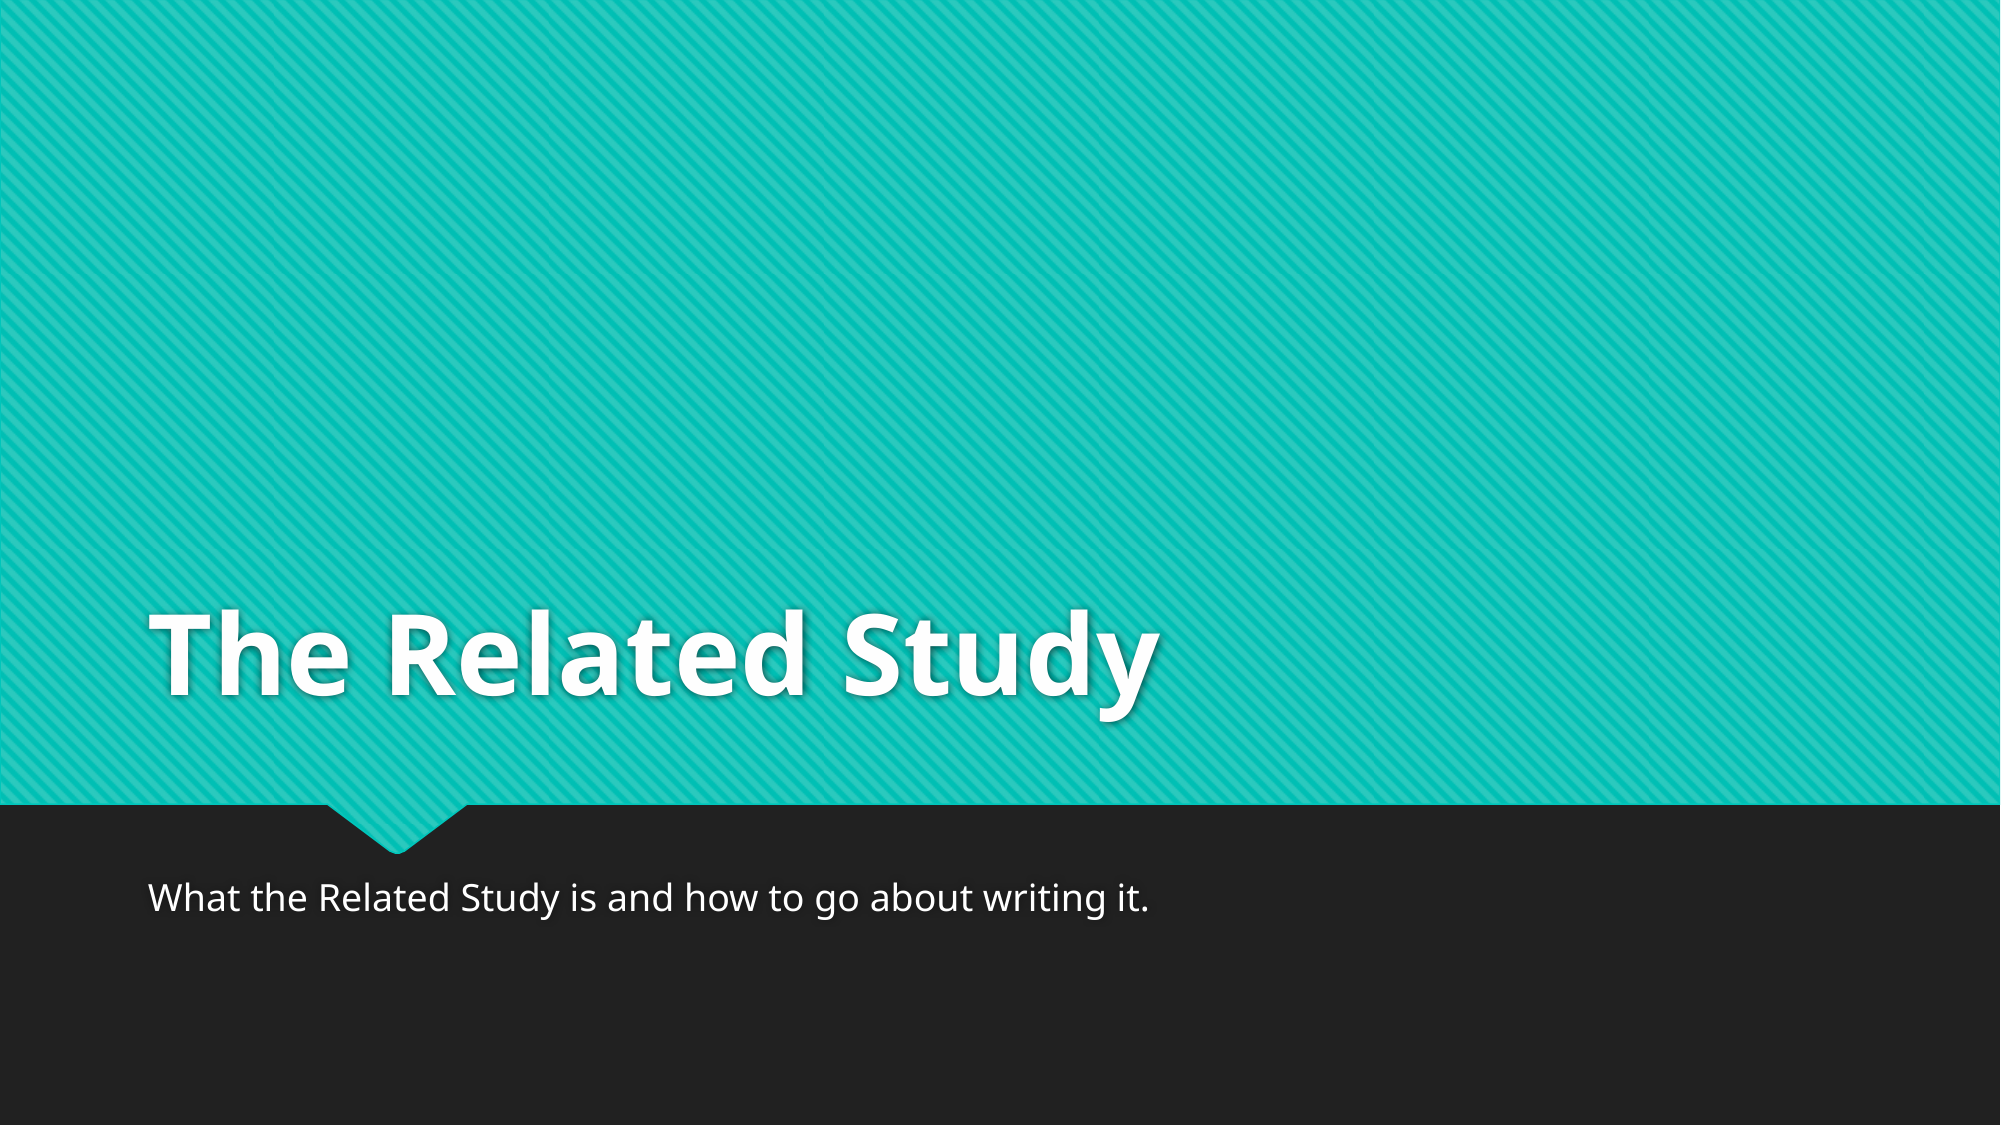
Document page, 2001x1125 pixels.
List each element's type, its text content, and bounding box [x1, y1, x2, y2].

subtitle What the Related Study is and how to go about writing it. [132, 866, 1868, 938]
title The Related Study [132, 237, 1868, 726]
